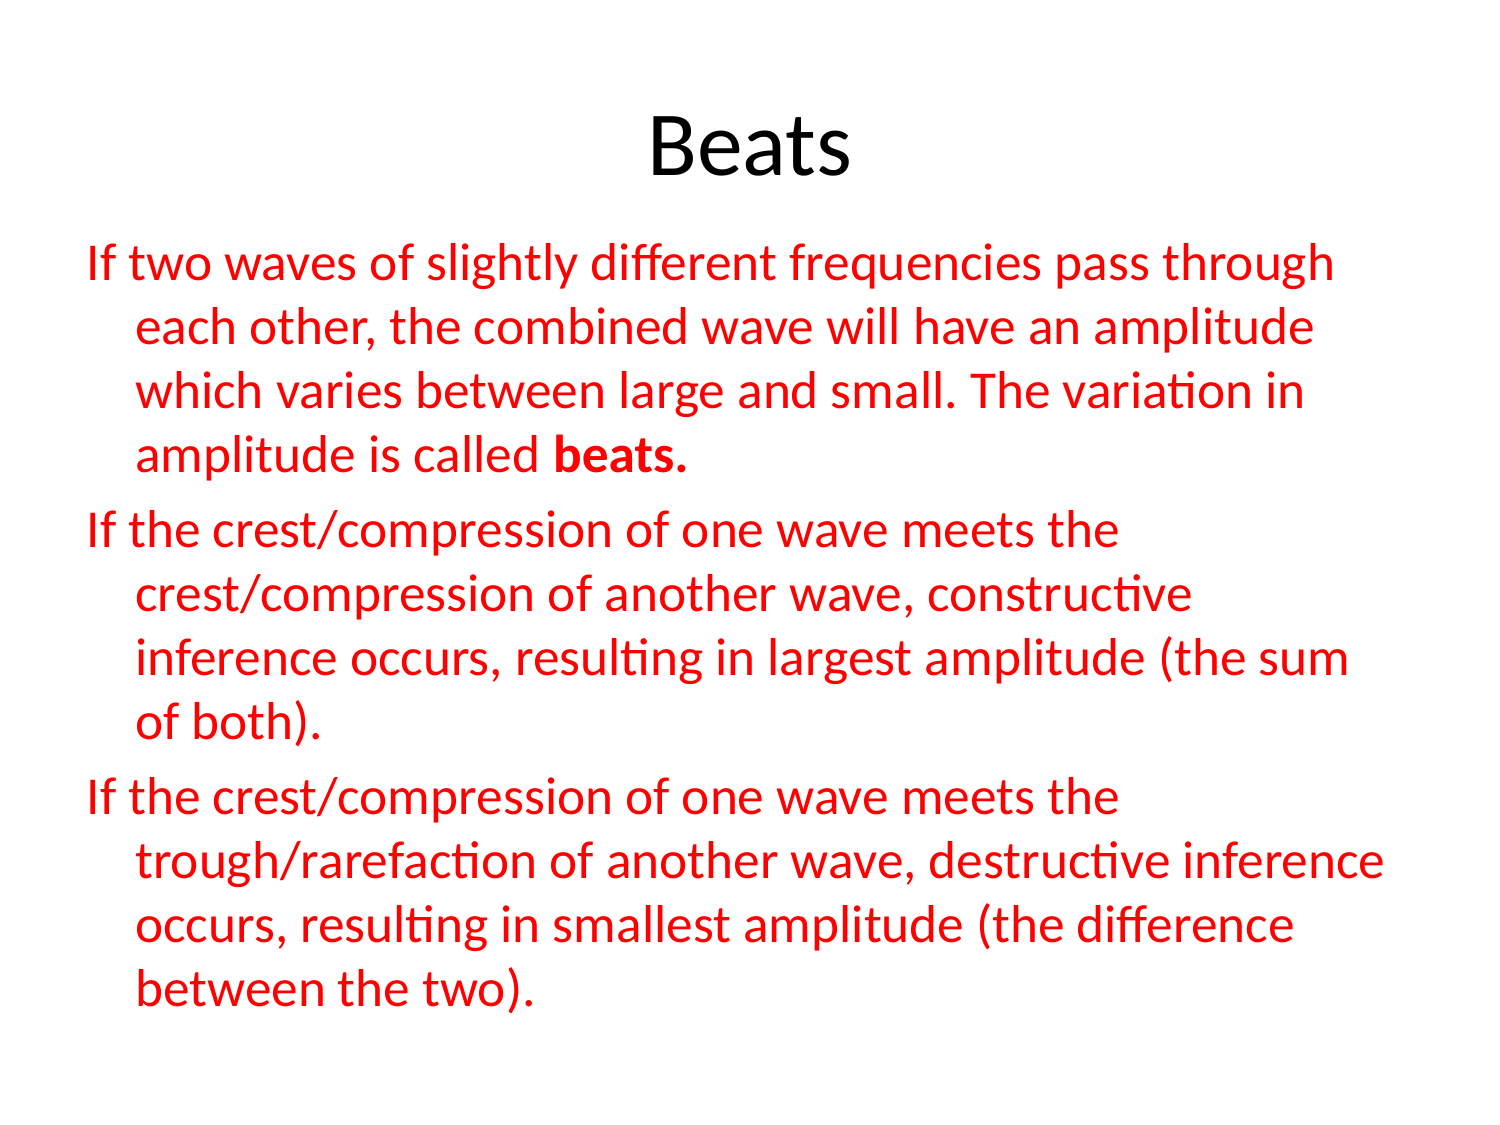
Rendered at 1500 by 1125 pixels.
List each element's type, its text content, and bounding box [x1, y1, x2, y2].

list If two waves of slightly different frequencies pass through each other, the combined wave will have an amplitude which varies between large and small. The variation in amplitude is called beats. If the crest/compression of one wave meets the crest/compression of another wave, constructive inference occurs, resulting in largest amplitude (the sum of both). If the crest/compression of one wave meets the trough/rarefaction of another wave, destructive inference occurs, resulting in smallest amplitude (the difference between the two). [71, 219, 1422, 1032]
title Beats [75, 45, 1425, 233]
